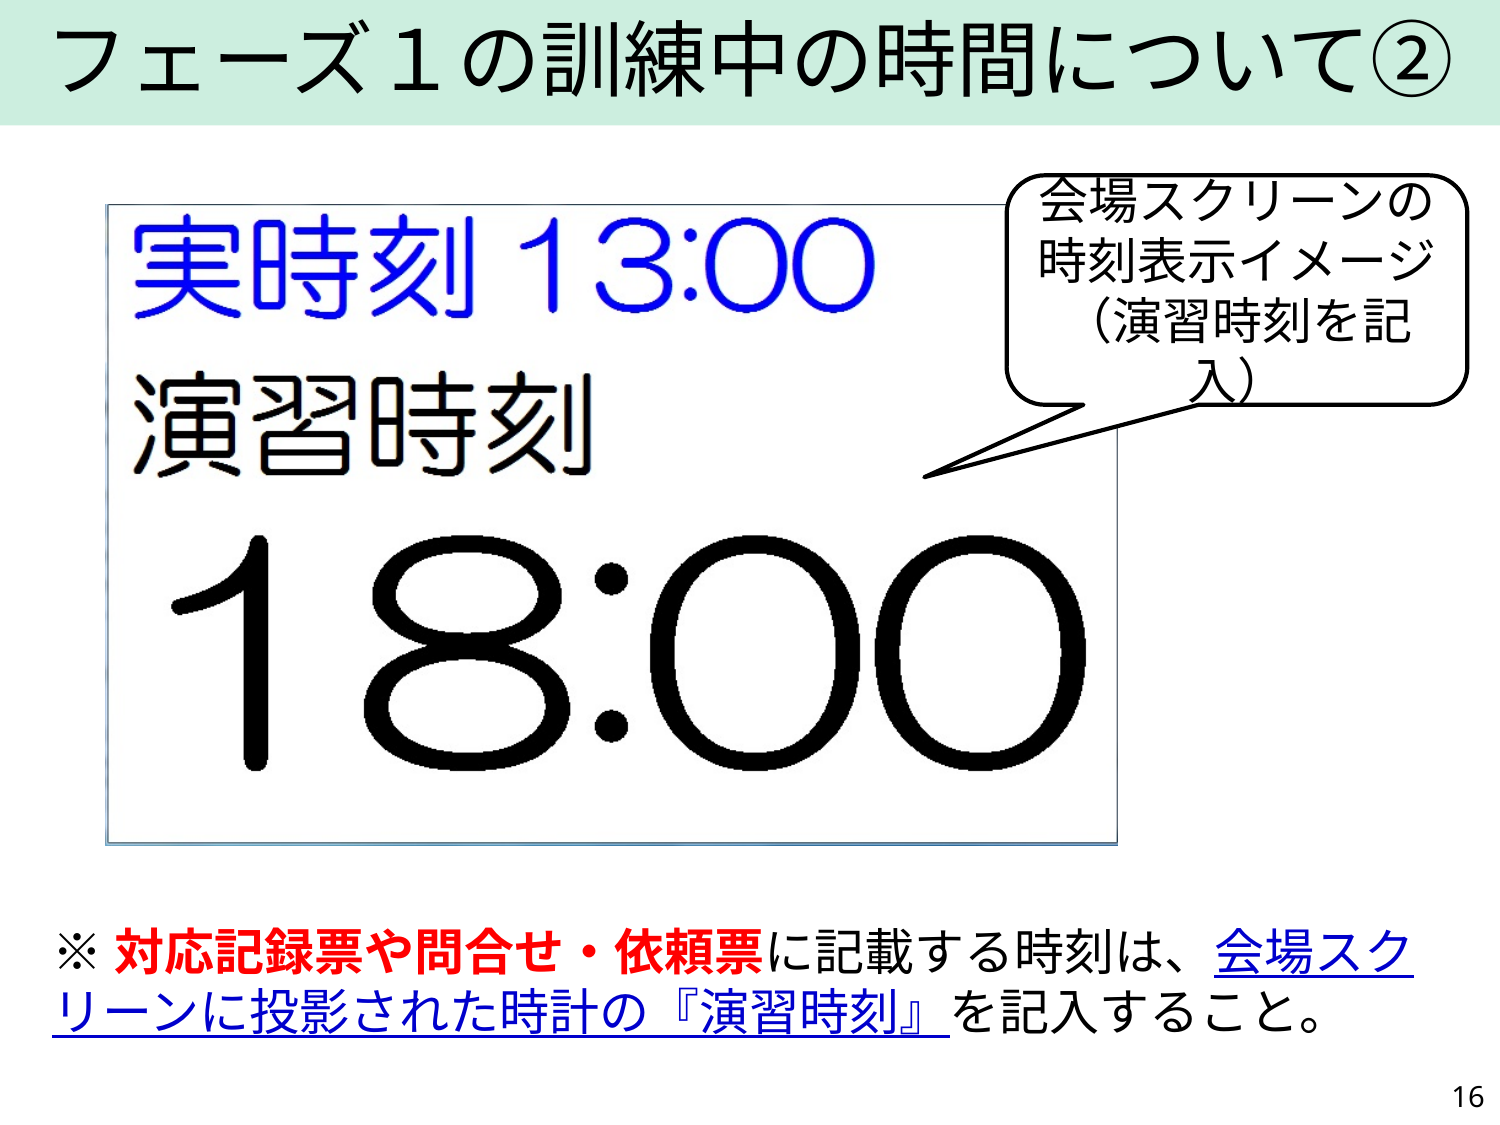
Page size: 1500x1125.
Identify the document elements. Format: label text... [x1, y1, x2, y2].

text_box フェーズ１の訓練中の時間について② [0, 0, 1500, 126]
picture [105, 204, 1118, 847]
slide_number 15 [1187, 1070, 1500, 1125]
text_box 会場スクリーンの時刻表示イメージ（演習時刻を記入） [1006, 173, 1470, 427]
text_box ※対応記録票や問合せ・依頼票に記載する時刻は、会場スクリーンに投影された時計の『演習時刻』を記入すること。 [37, 913, 1463, 1049]
